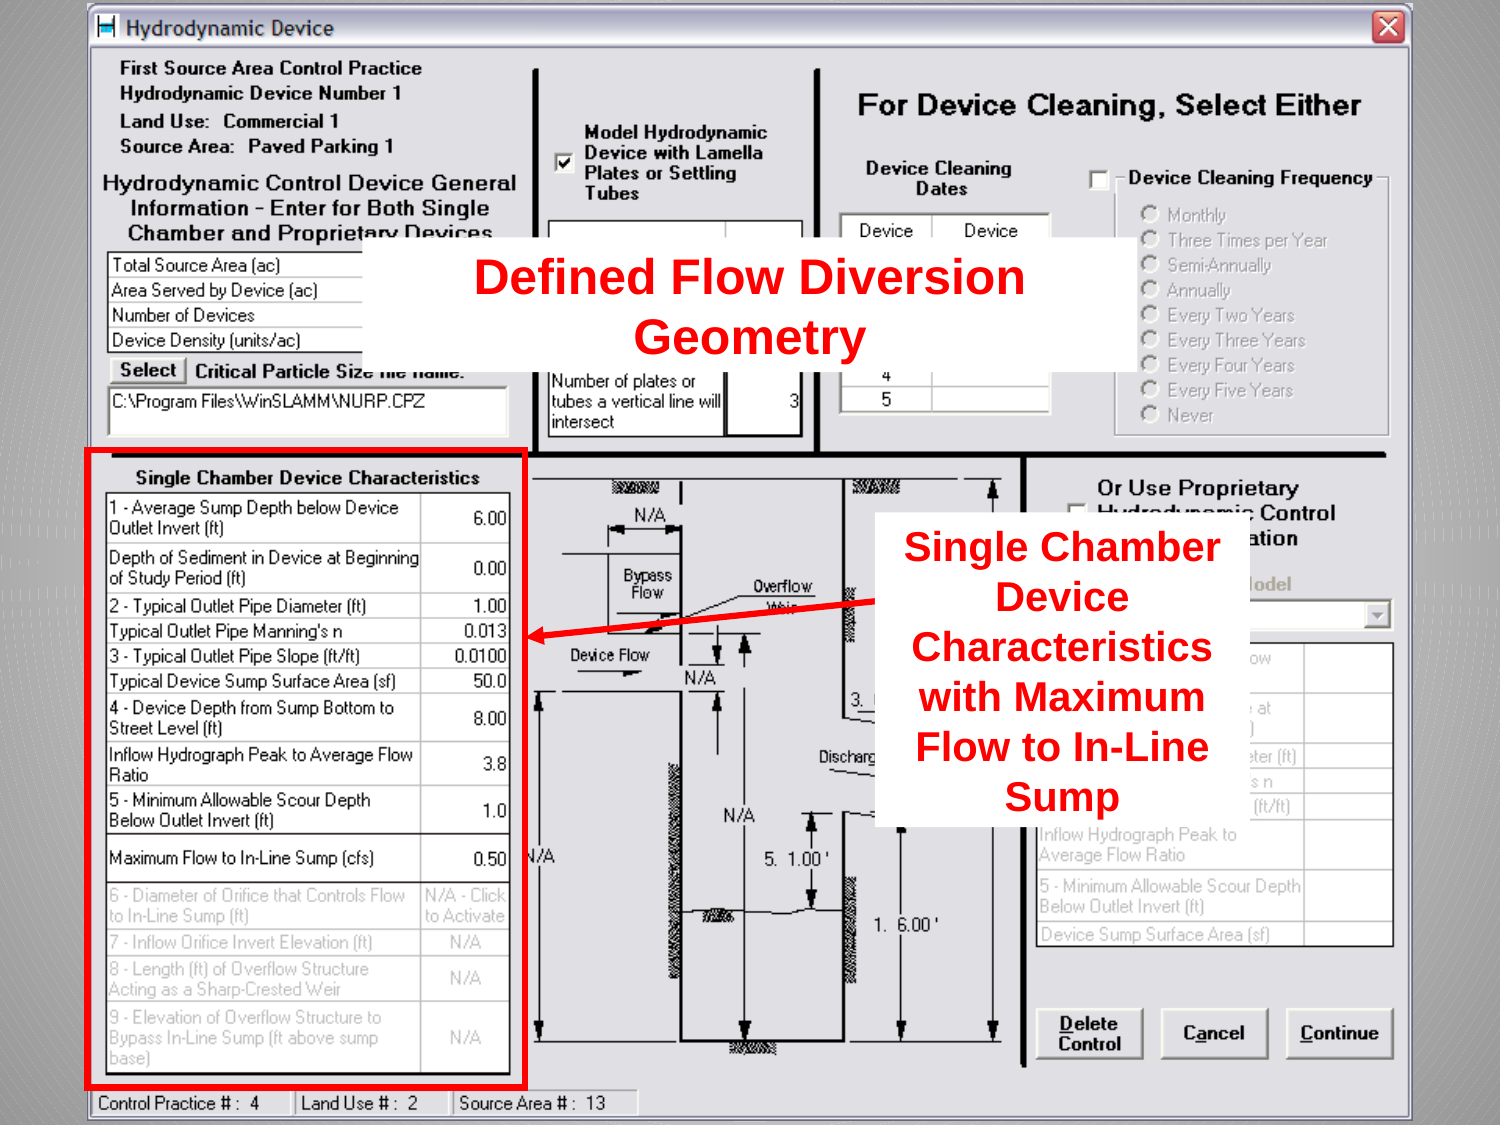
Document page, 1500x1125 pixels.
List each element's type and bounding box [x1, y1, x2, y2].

picture [87, 3, 1413, 1122]
